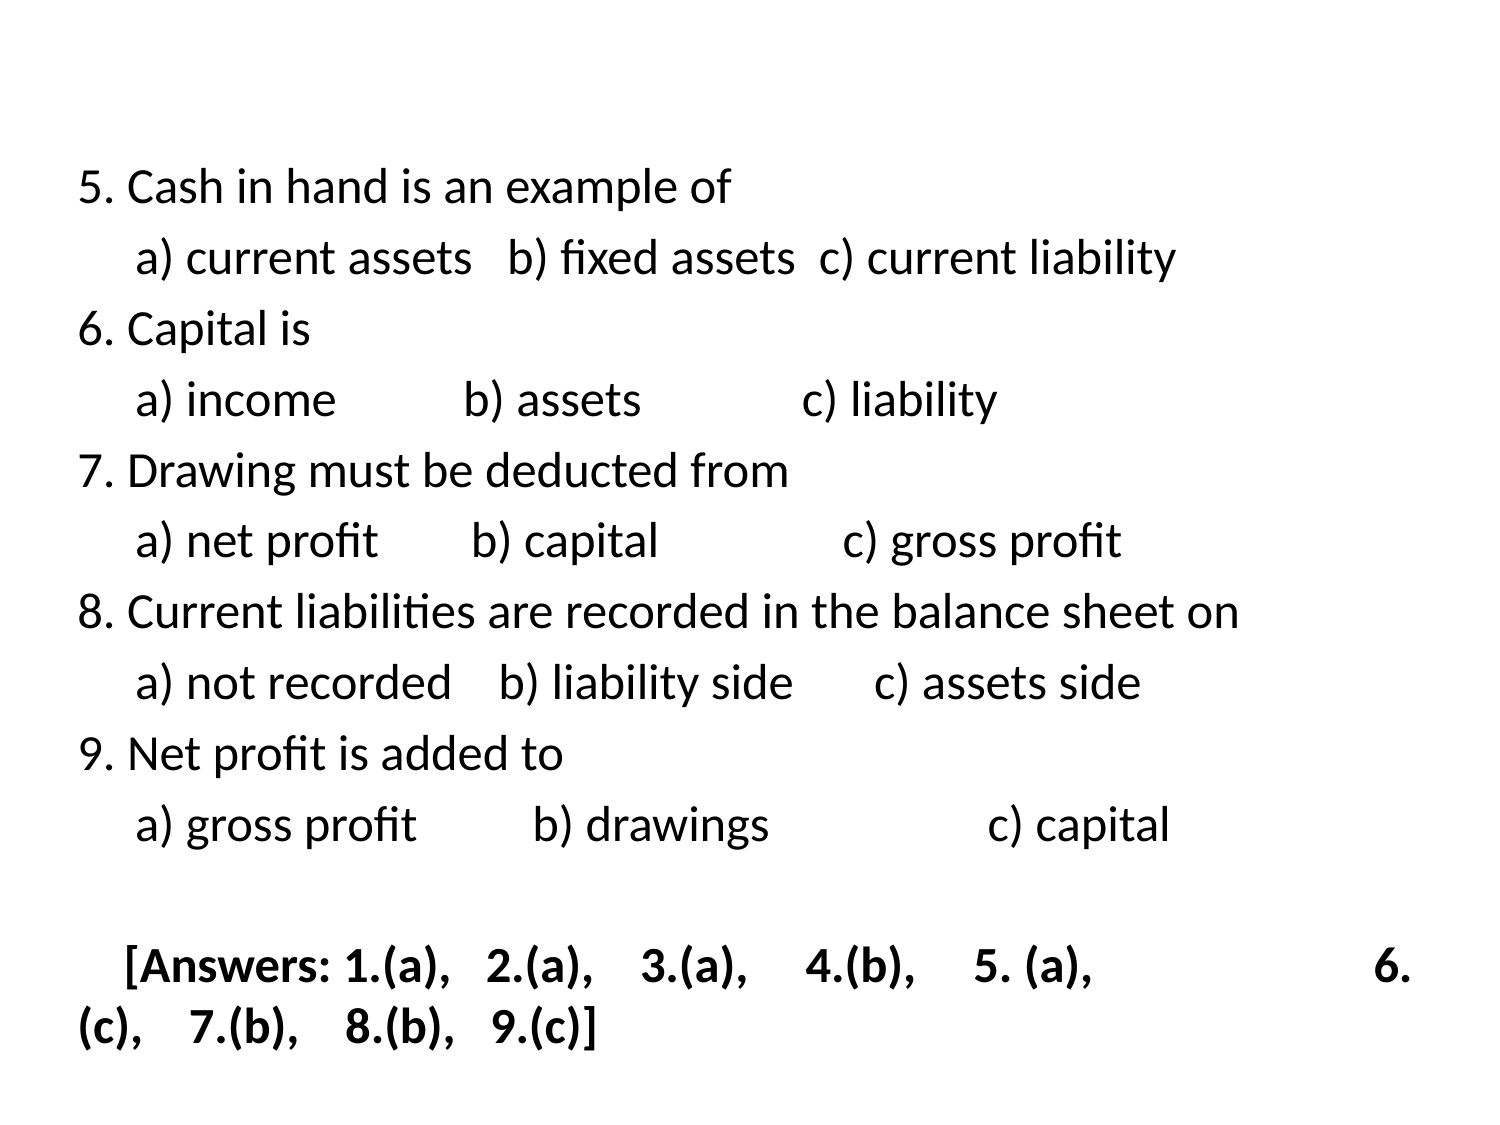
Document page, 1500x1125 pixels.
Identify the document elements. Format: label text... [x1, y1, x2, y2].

list 5. Cash in hand is an example of a) current assets b) fixed assets c) current liability 6. Capital is a) income b) assets c) liability 7. Drawing must be deducted from a) net profit b) capital c) gross profit 8. Current liabilities are recorded in the balance sheet on a) not recorded b) liability side c) assets side 9. Net profit is added to a) gross profit b) drawings c) capital [Answers: 1.(a), 2.(a), 3.(a), 4.(b), 5. (a), 6.(c), 7.(b), 8.(b), 9.(c)] [62, 75, 1438, 1075]
